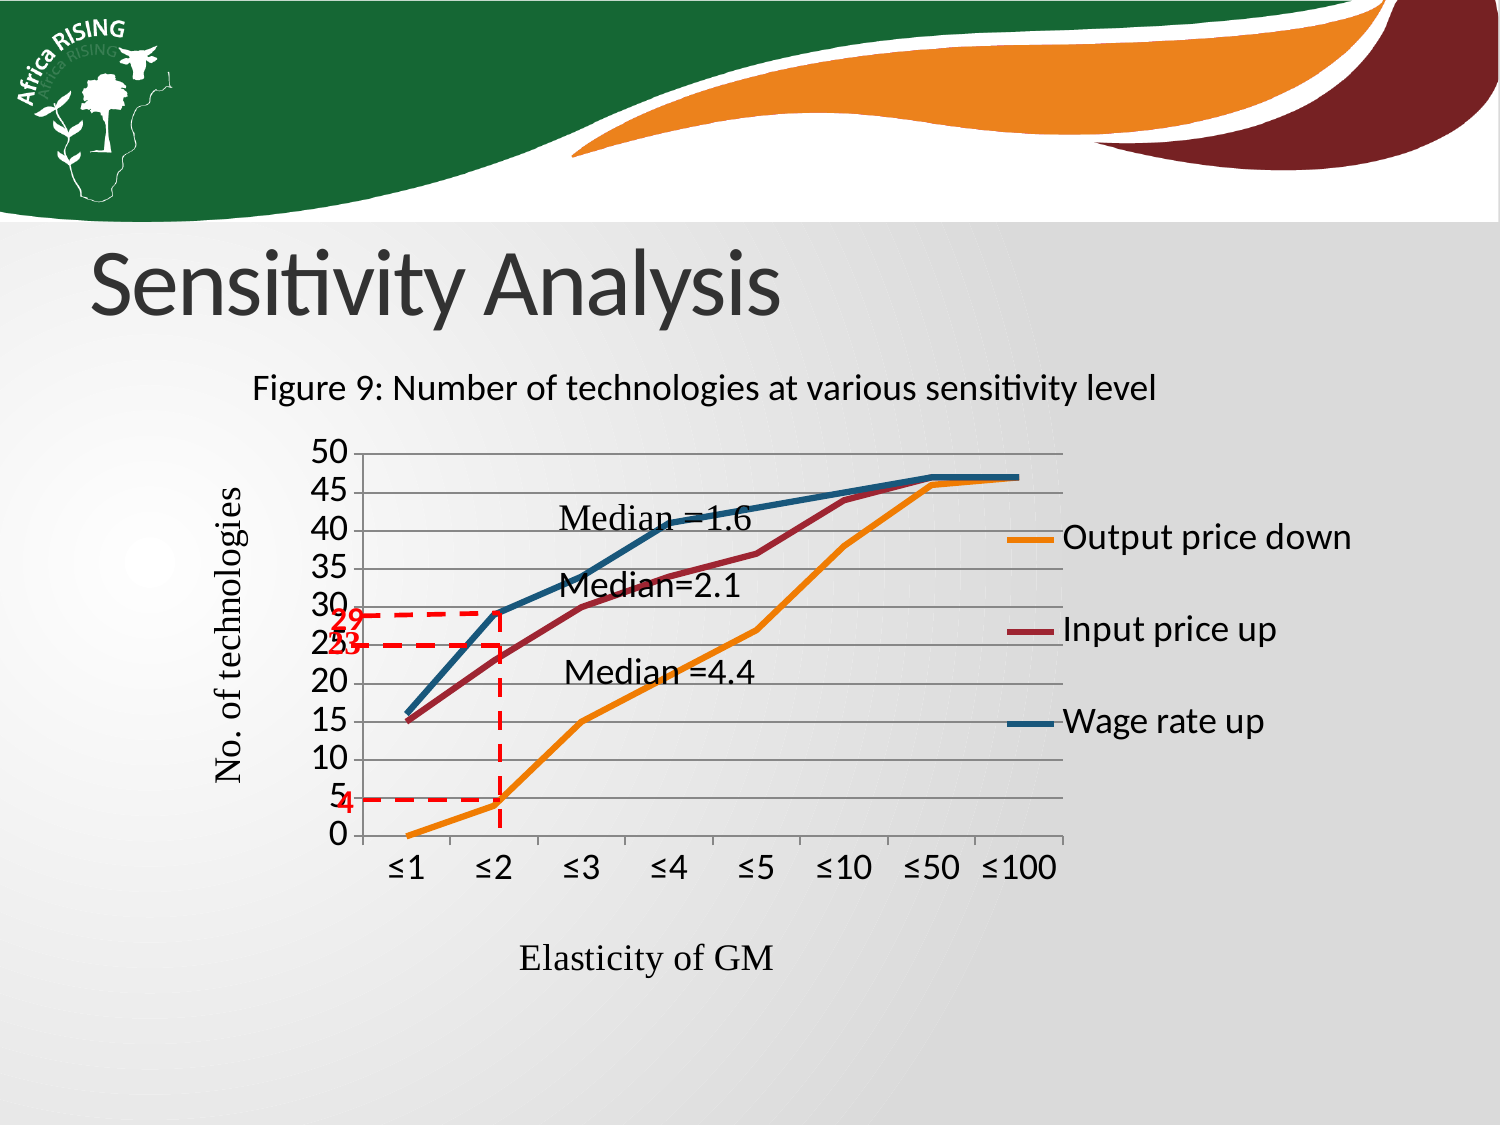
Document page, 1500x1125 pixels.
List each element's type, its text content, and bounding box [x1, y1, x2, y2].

picture [0, 0, 1499, 222]
list [75, 262, 1425, 1005]
title Sensitivity Analysis [75, 212, 1425, 262]
chart [199, 424, 1376, 1001]
text_box Figure 9: Number of technologies at various sensitivity level [237, 355, 1225, 416]
